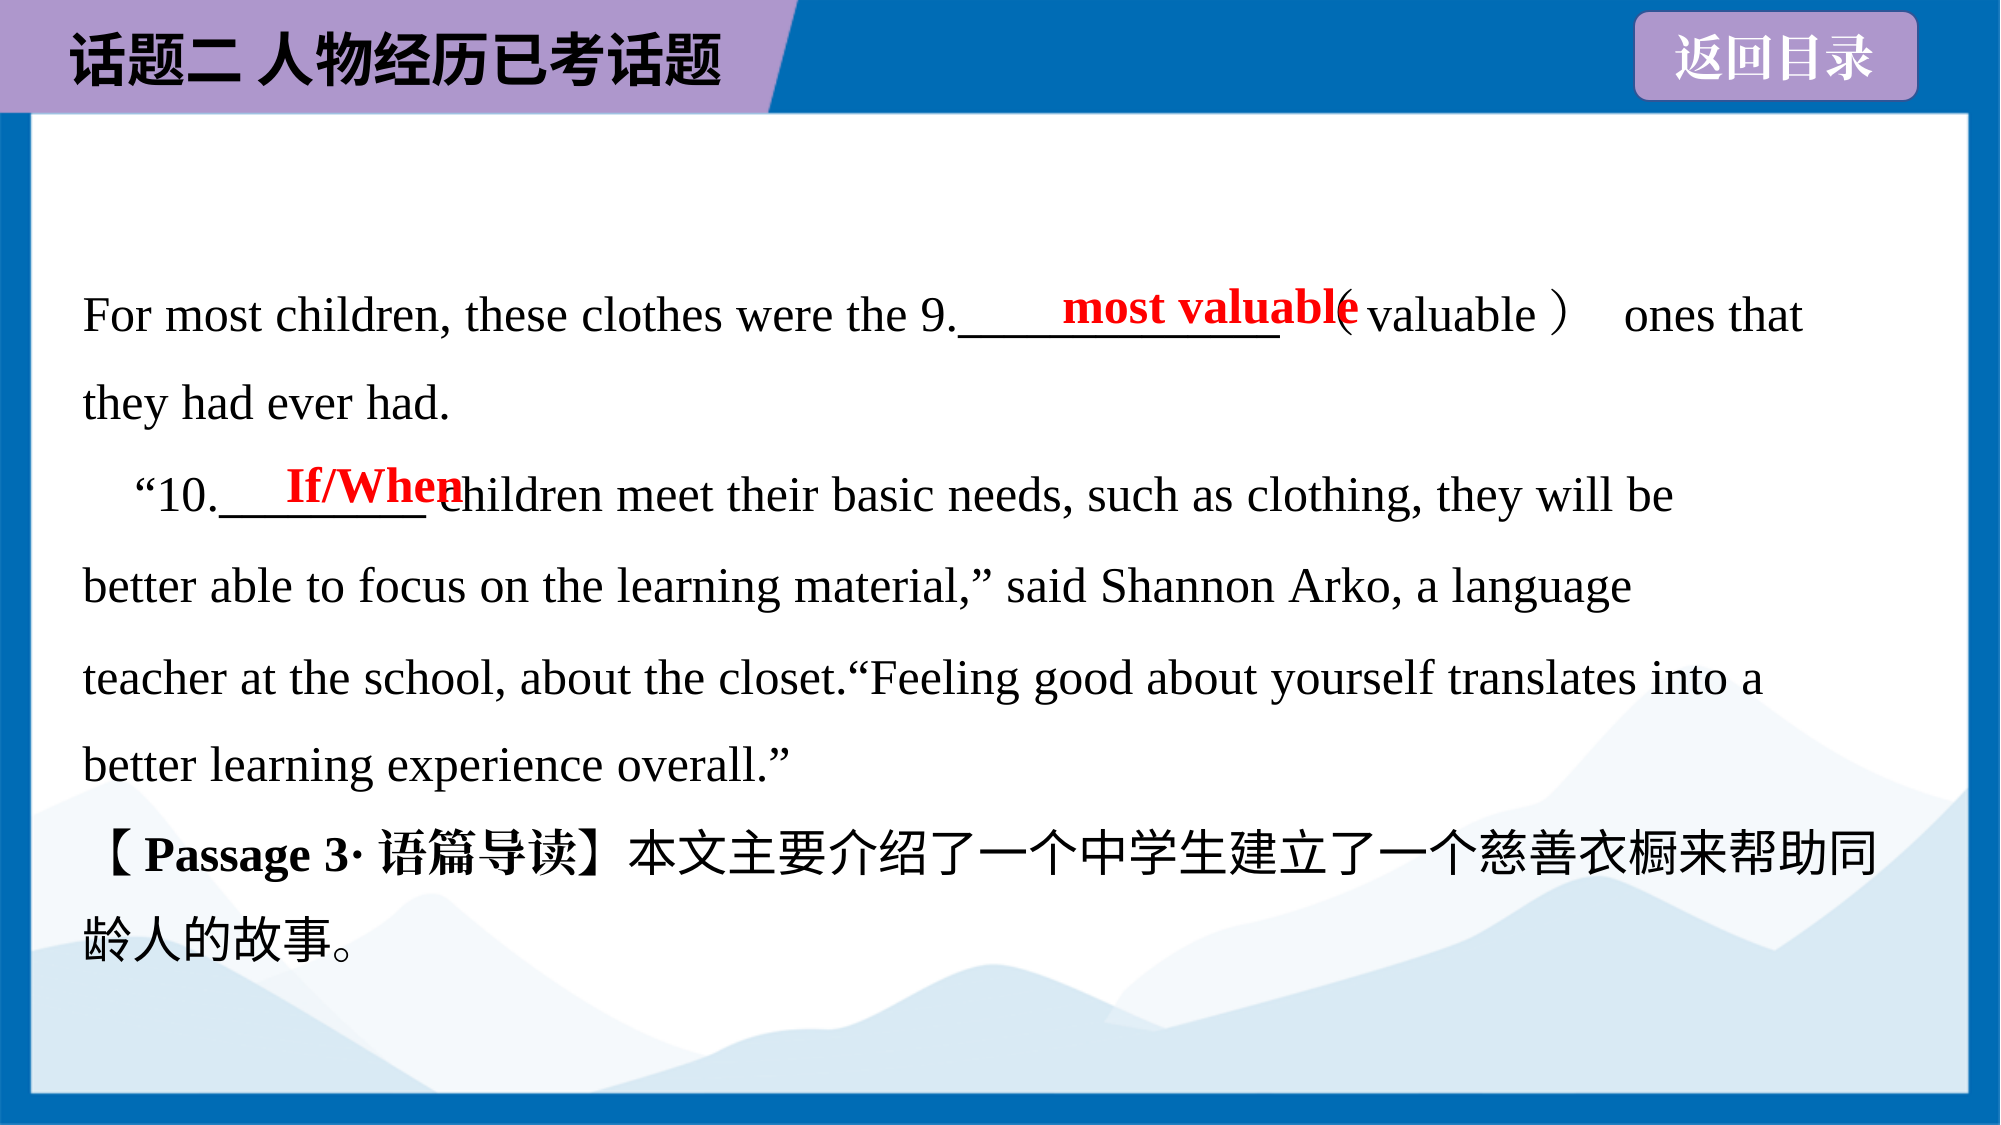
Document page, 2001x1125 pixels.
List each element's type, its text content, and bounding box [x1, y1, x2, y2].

text_box “10._________ children meet their basic needs, such as clothing, they will be better able to focus on the learning material,” said Shannon Arko, a language teacher at the school, about the closet.“Feeling good about yourself translates into a better learning experience overall.” [82, 429, 1917, 783]
text_box 【Passage 3·语篇导读】本文主要介绍了一个中学生建立了一个慈善衣橱来帮助同 龄人的故事。 [82, 789, 1917, 960]
text_box If/When [267, 424, 482, 504]
text_box For most children, these clothes were the 9.______________ （valuable） ones that they had ever had. [82, 245, 1917, 420]
picture [0, 0, 2000, 1125]
text_box most valuable [1038, 245, 1384, 324]
